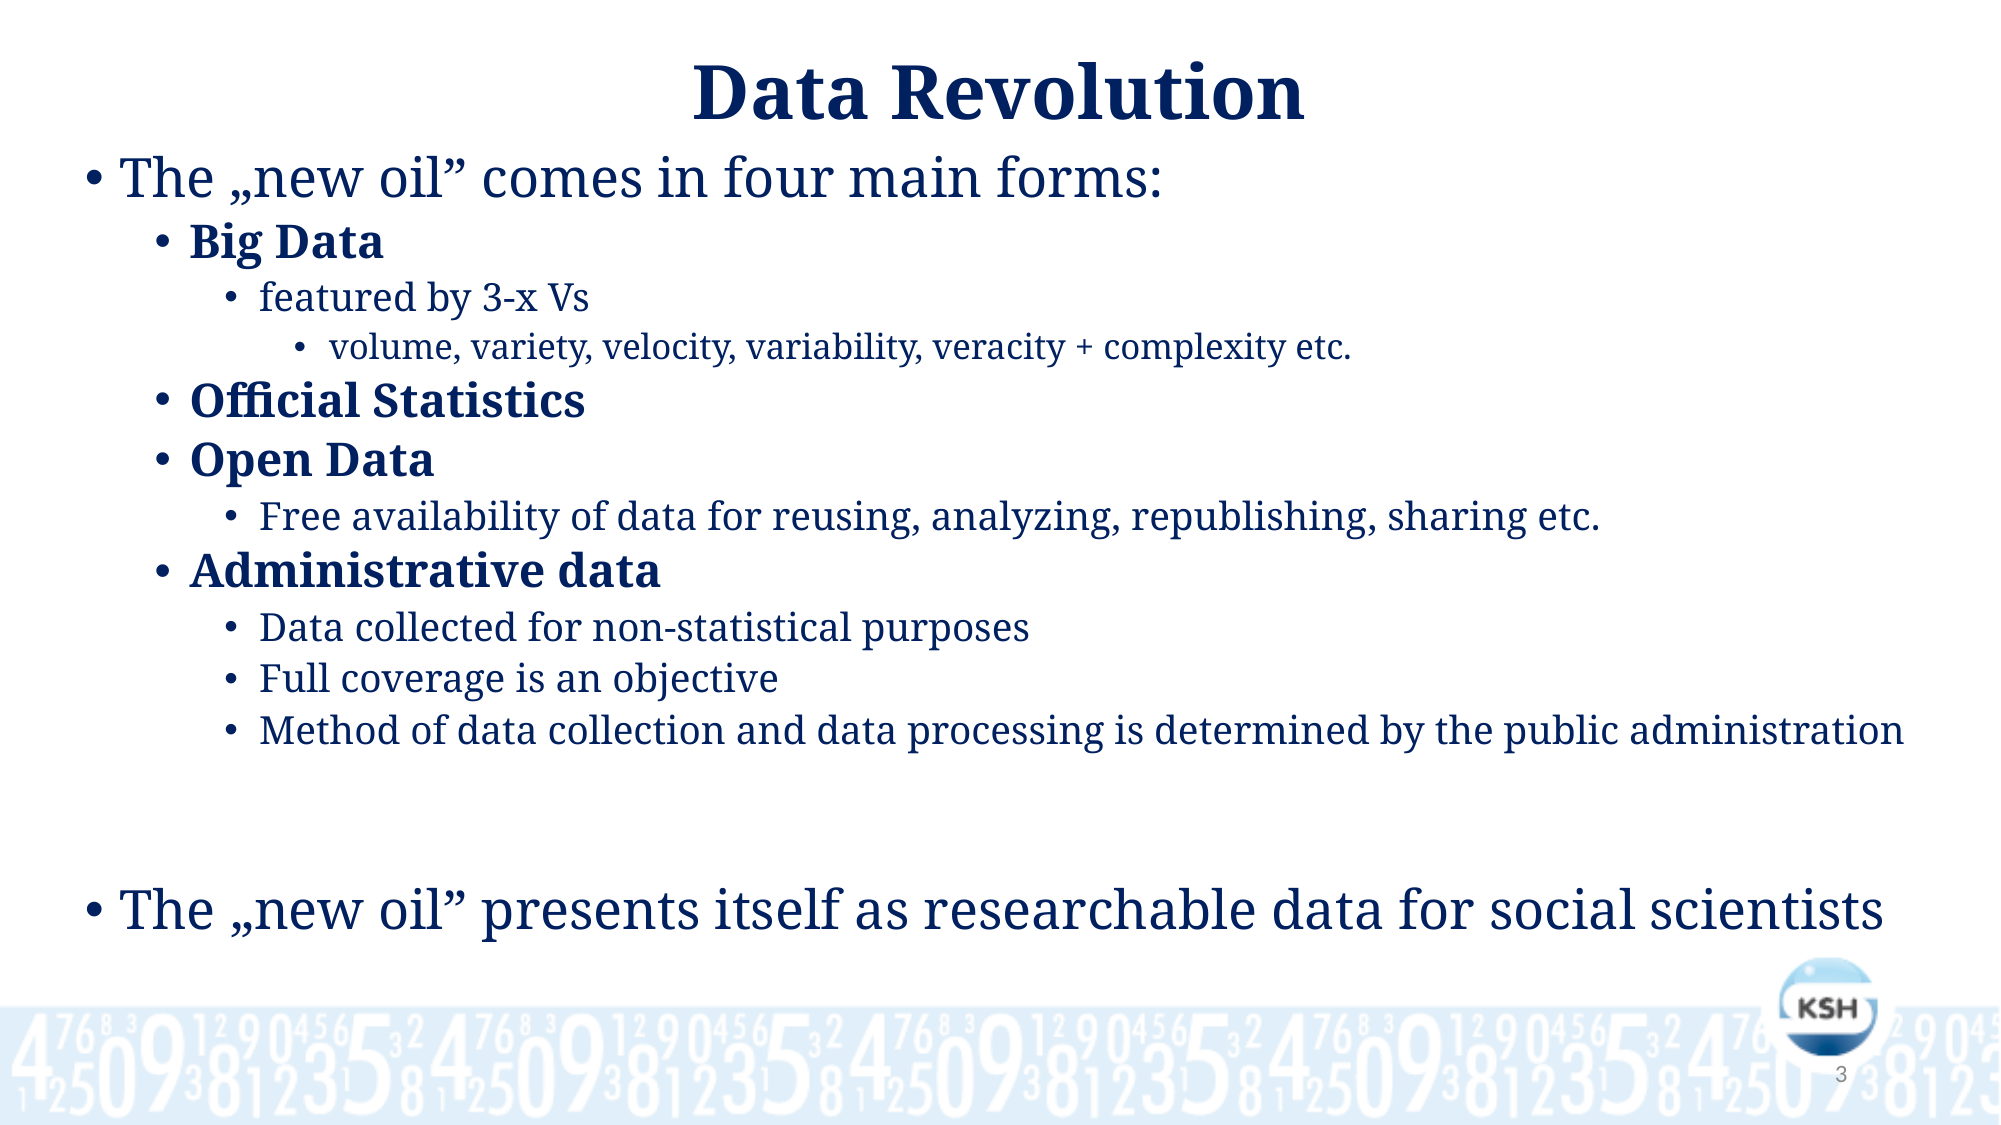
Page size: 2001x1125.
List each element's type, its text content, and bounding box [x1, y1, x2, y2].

title Data Revolution [137, 27, 1863, 142]
list The „new oil” comes in four main forms: Big Data featured by 3-x Vs volume, variety, velocity, variability, veracity + complexity etc. Official Statistics Open Data Free availability of data for reusing, analyzing, republishing, sharing etc. Administrative data Data collected for non-statistical purposes Full coverage is an objective Method of data collection and data processing is determined by the public administration The „new oil” presents itself as researchable data for social scientists [69, 142, 1931, 990]
picture [0, 0, 2001, 1125]
slide_number 3 [1412, 1042, 1863, 1103]
